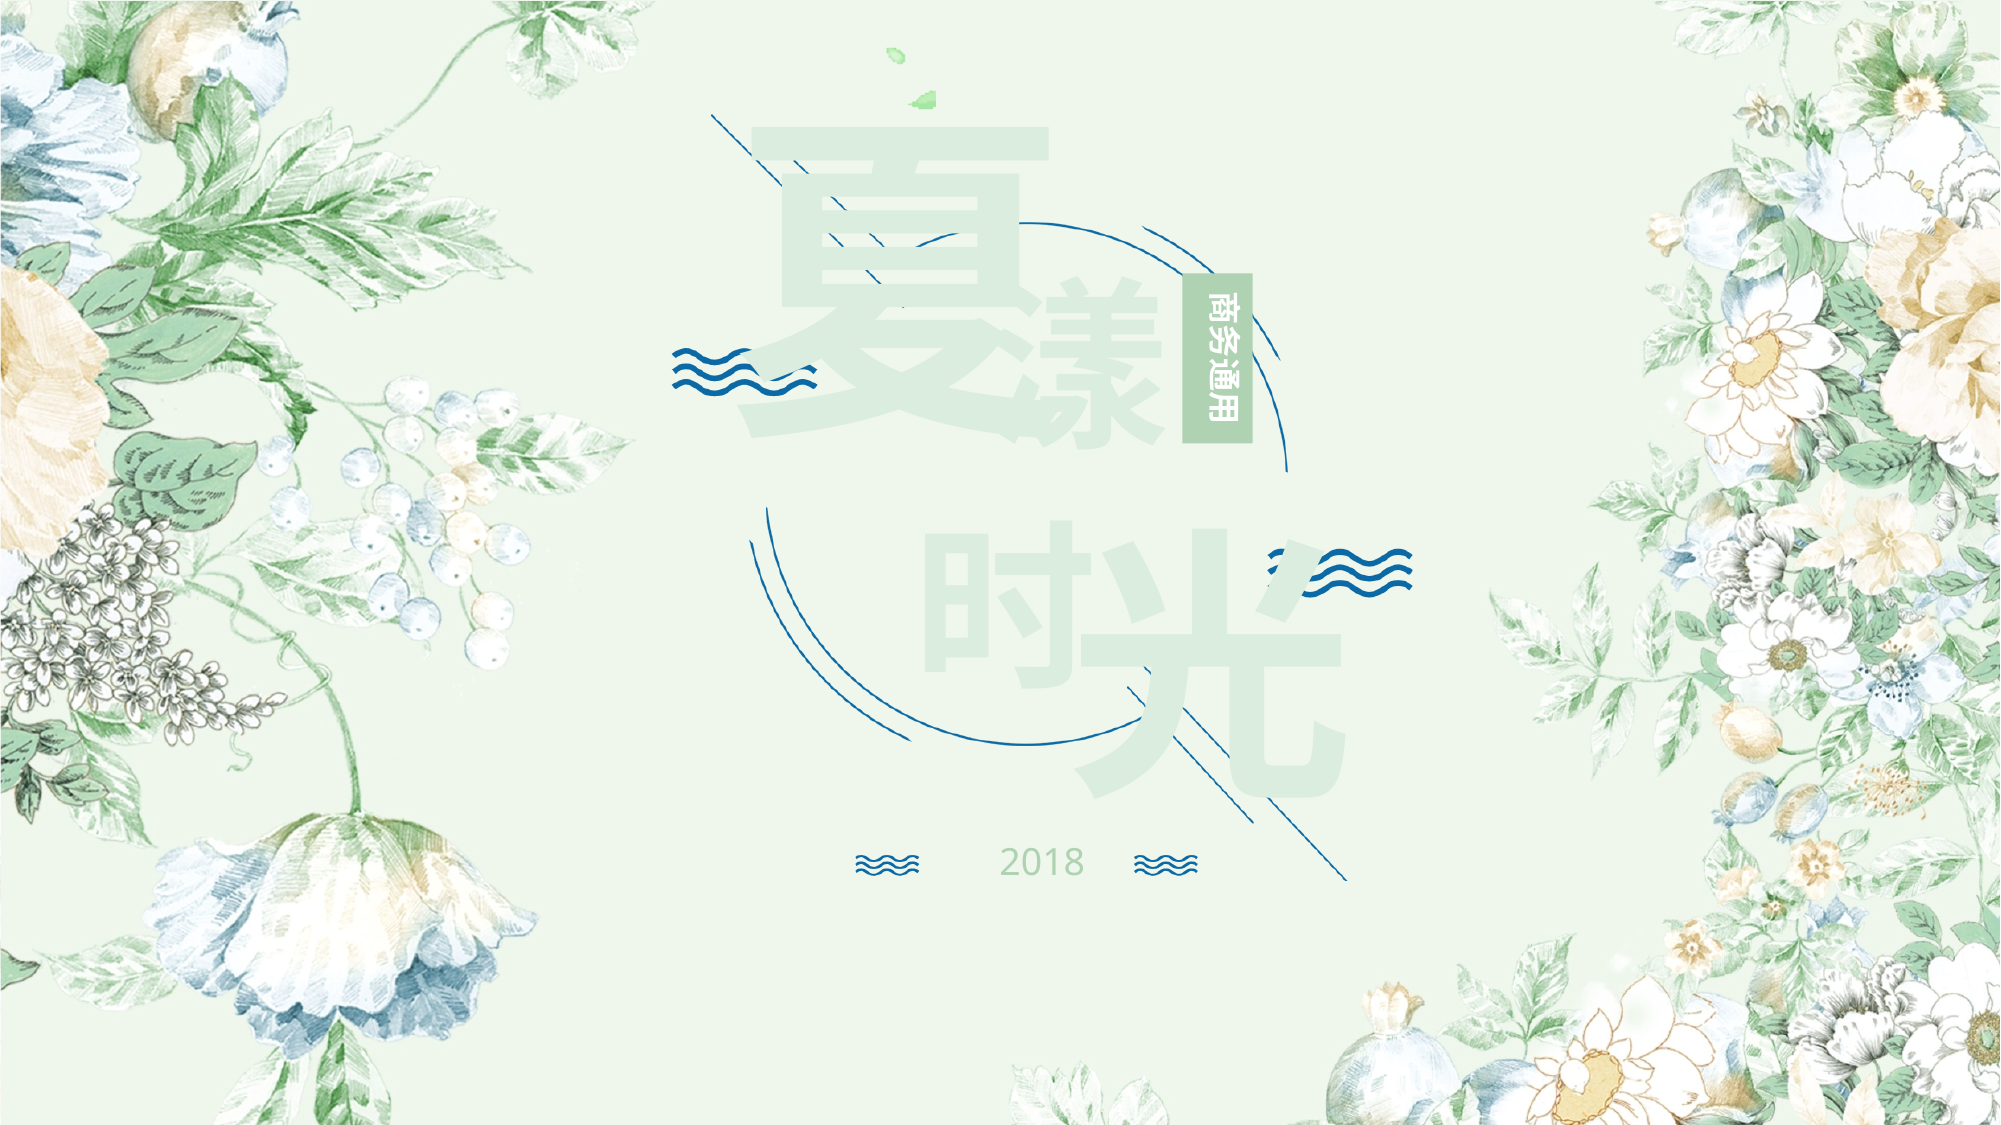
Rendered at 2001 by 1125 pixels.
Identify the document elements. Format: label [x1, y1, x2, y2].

text_box [1182, 273, 1253, 444]
picture [2, 0, 2000, 1125]
